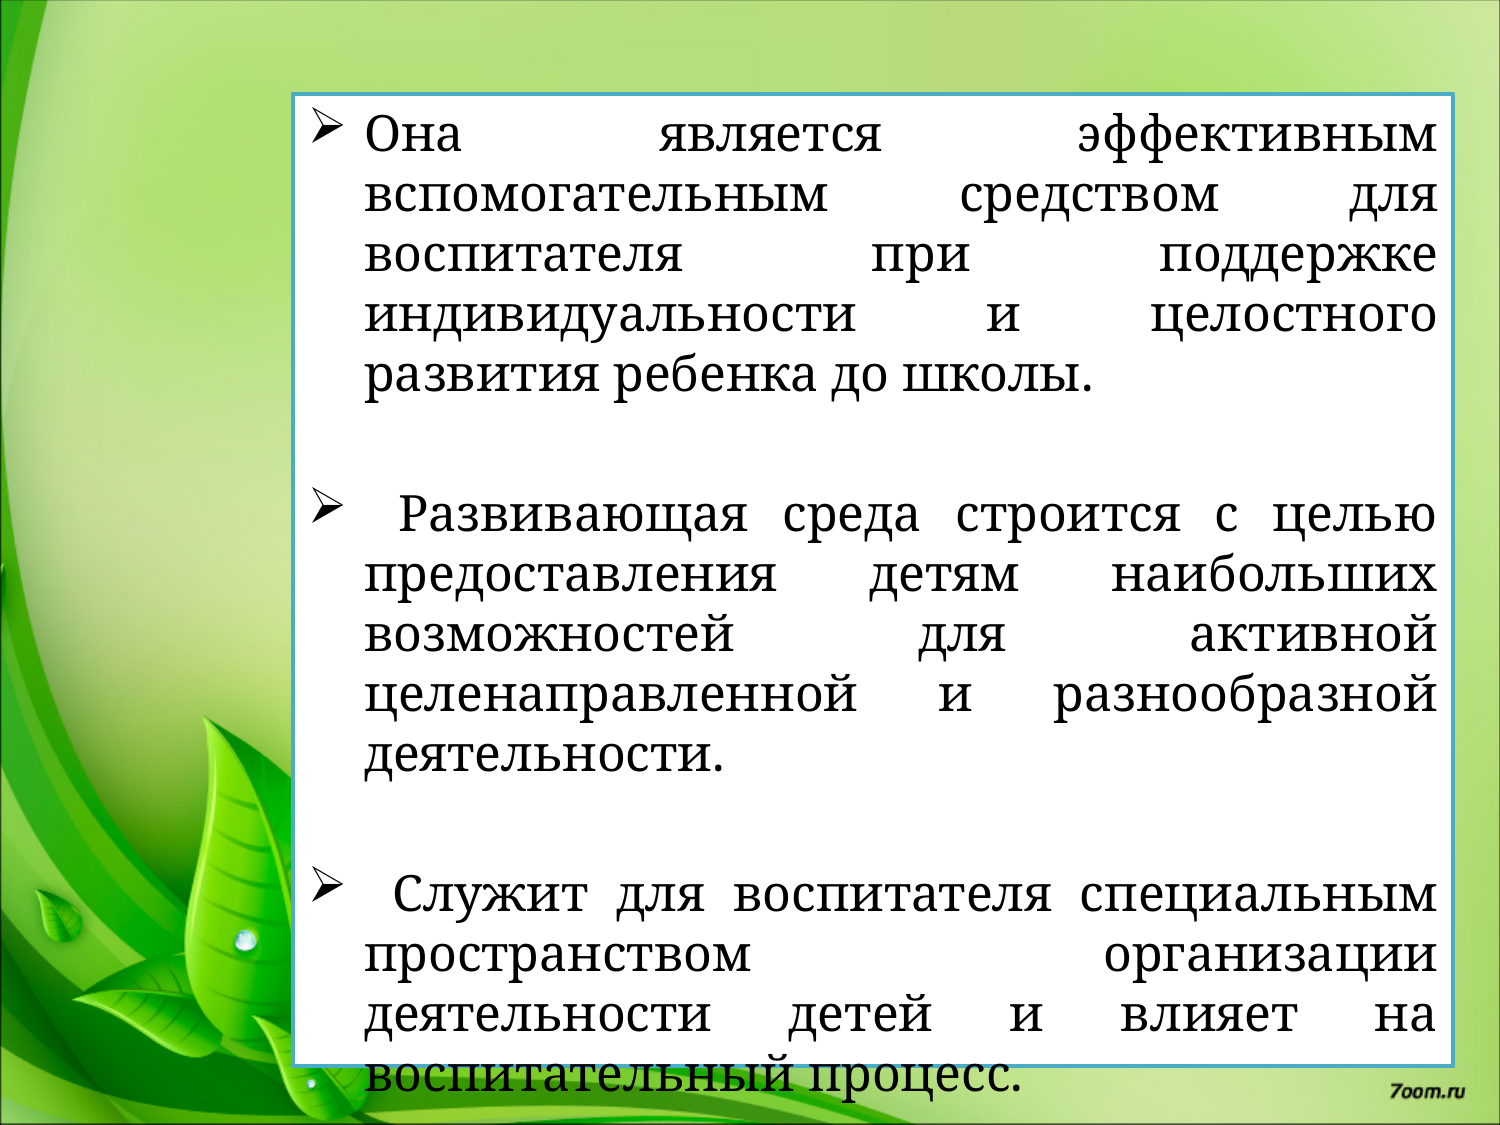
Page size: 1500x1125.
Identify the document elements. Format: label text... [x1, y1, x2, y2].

list Она является эффективным вспомогательным средством для воспитателя при поддержке индивидуальности и целостного развития ребенка до школы. Развивающая среда строится с целью предоставления детям наибольших возможностей для активной целенаправленной и разнообразной деятельности. Служит для воспитателя специальным пространством организации деятельности детей и влияет на воспитательный процесс. [291, 92, 1455, 1068]
picture [0, 0, 1500, 1125]
